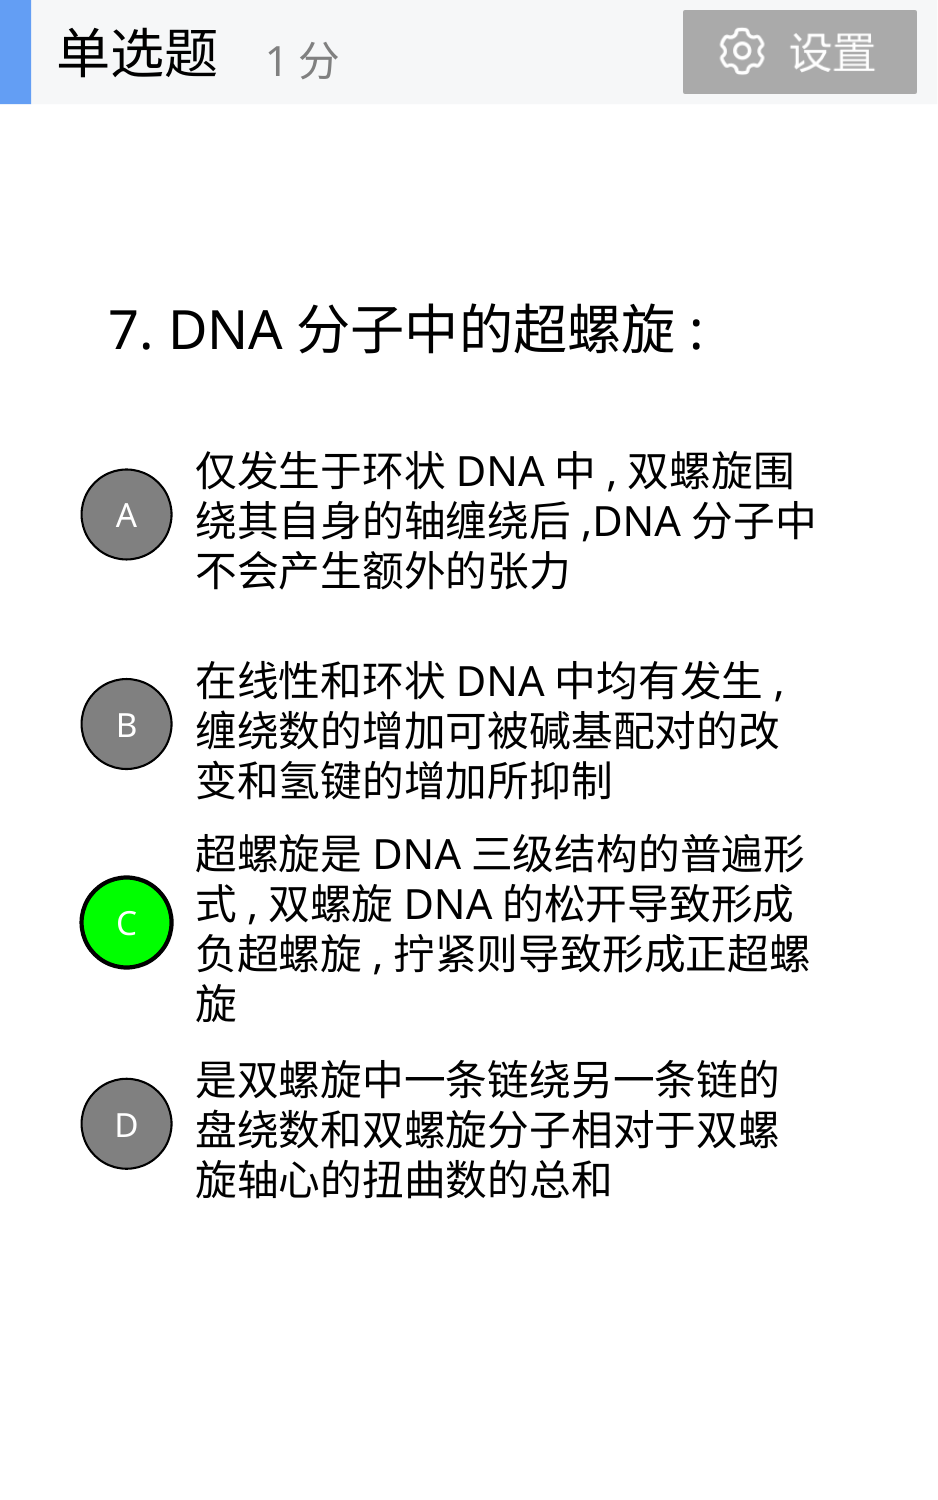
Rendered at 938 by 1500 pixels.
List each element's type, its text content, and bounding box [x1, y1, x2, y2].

text_box 7. DNA分子中的超螺旋: [93, 287, 717, 369]
text_box 仅发生于环状DNA中,双螺旋围绕其自身的轴缠绕后,DNA分子中不会产生额外的张力 [180, 436, 835, 603]
text_box 是双螺旋中一条链绕另一条链的盘绕数和双螺旋分子相对于双螺旋轴心的扭曲数的总和 [180, 1046, 807, 1212]
text_box A [80, 468, 173, 561]
text_box B [80, 677, 173, 771]
text_box 超螺旋是DNA三级结构的普遍形式,双螺旋DNA的松开导致形成负超螺旋,拧紧则导致形成正超螺旋 [180, 820, 835, 1036]
text_box D [80, 1077, 173, 1170]
text_box 在线性和环状DNA中均有发生,缠绕数的增加可被碱基配对的改变和氢键的增加所抑制 [180, 646, 822, 813]
picture [683, 10, 917, 94]
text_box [0, 0, 938, 105]
text_box C [80, 876, 173, 969]
